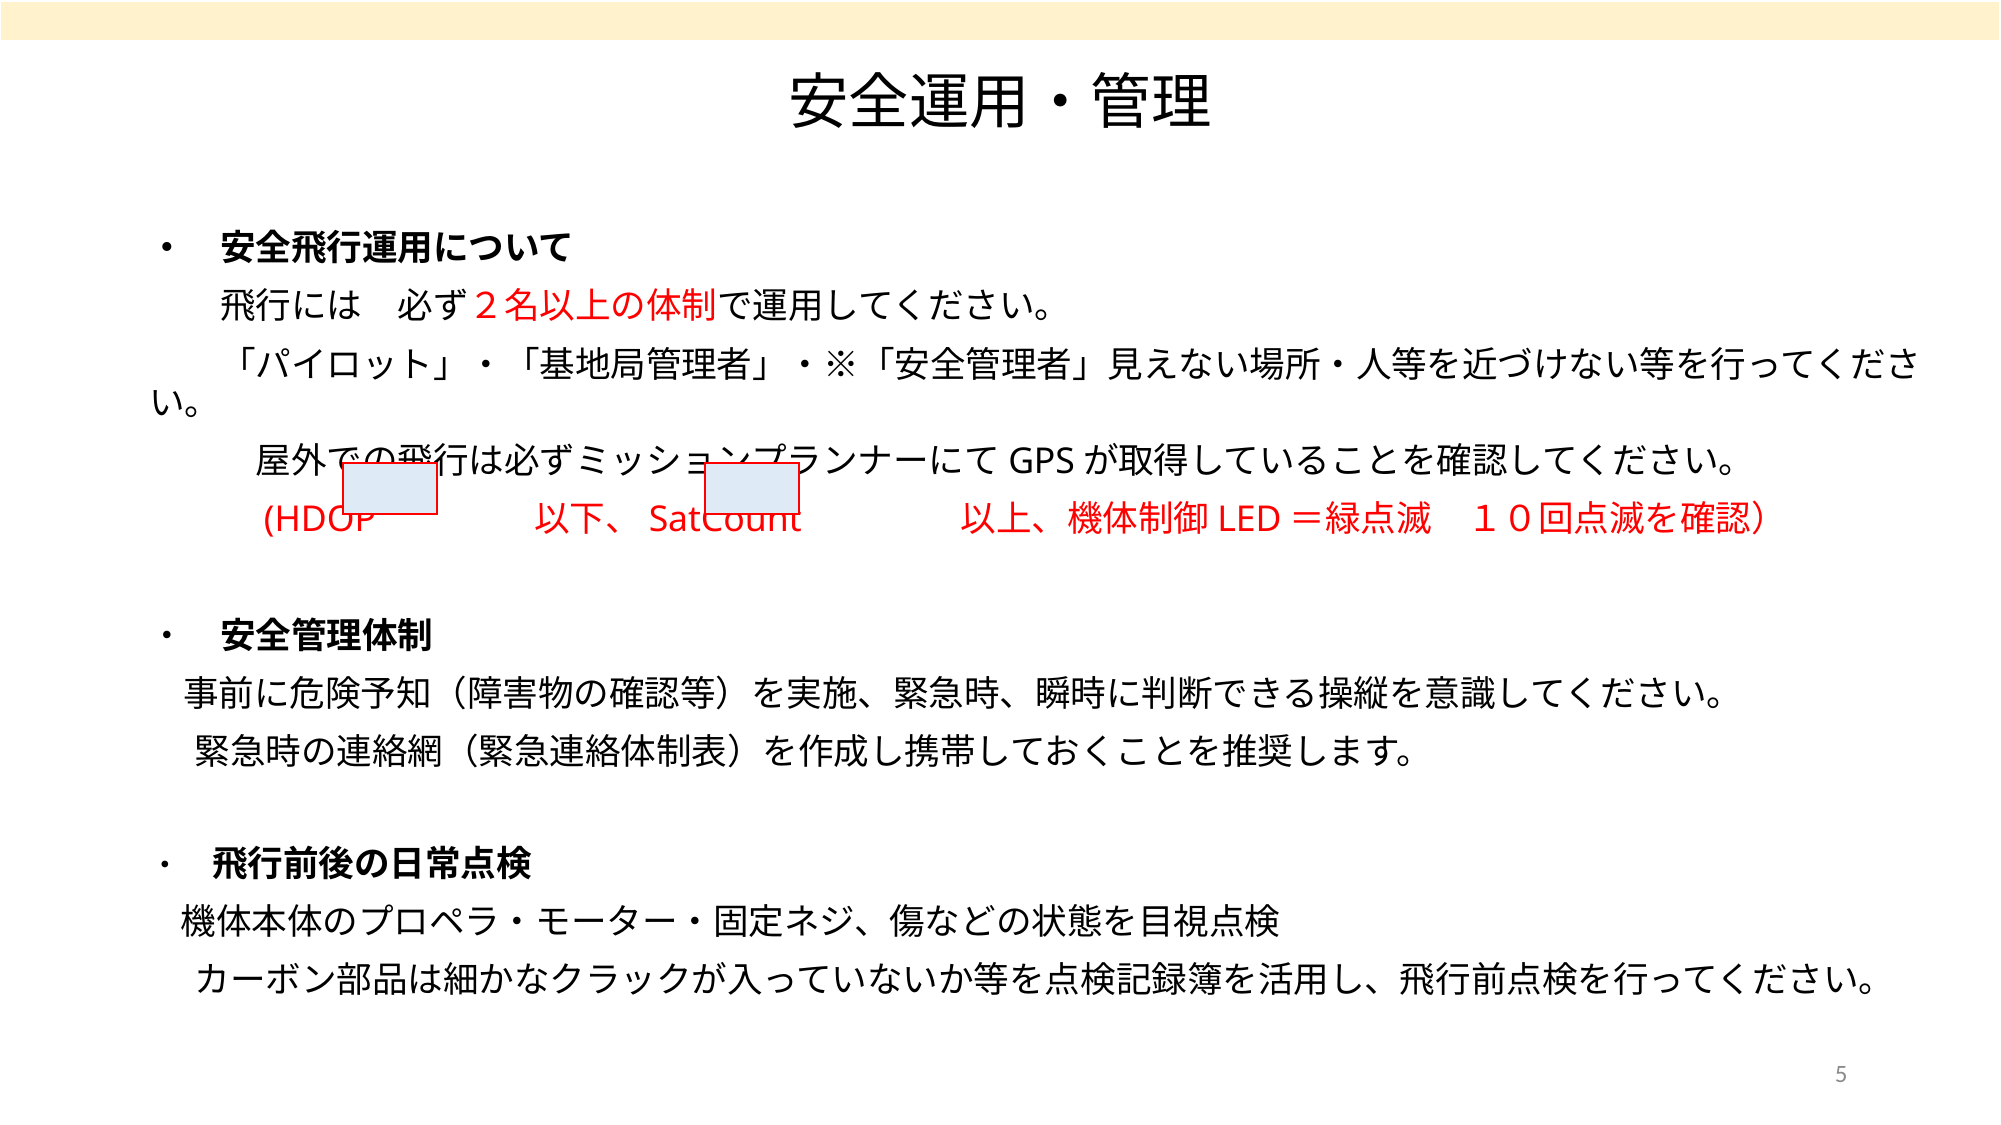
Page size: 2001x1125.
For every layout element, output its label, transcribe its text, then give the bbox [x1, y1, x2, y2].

text_box [0, 0, 2000, 42]
slide_number 5 [1412, 1042, 1863, 1103]
text_box [342, 462, 438, 515]
list ・ 安全飛行運用について 飛行には 必ず２名以上の体制で運用してください。 「パイロット」・「基地局管理者」・※「安全管理者」見えない場所・人等を近づけない等を行ってください。 屋外での飛行は必ずミッションプランナーにてGPSが取得していることを確認してください。 (HDOP 以下、SatCount 以上、機体制御LED＝緑点滅 １０回点滅を確認） ・ 安全管理体制 事前に危険予知（障害物の確認等）を実施、緊急時、瞬時に判断できる操縦を意識してください。 緊急時の連絡網（緊急連絡体制表）を作成し携帯しておくことを推奨します。 ・ 飛行前後の日常点検 機体本体のプロペラ・モーター・固定ネジ、傷などの状態を目視点検 カーボン部品は細かなクラックが入っていないか等を点検記録簿を活用し、飛行前点検を行ってください。 [134, 222, 1955, 1043]
text_box [704, 462, 800, 515]
text_box 安全運用・管理 [739, 44, 1261, 153]
